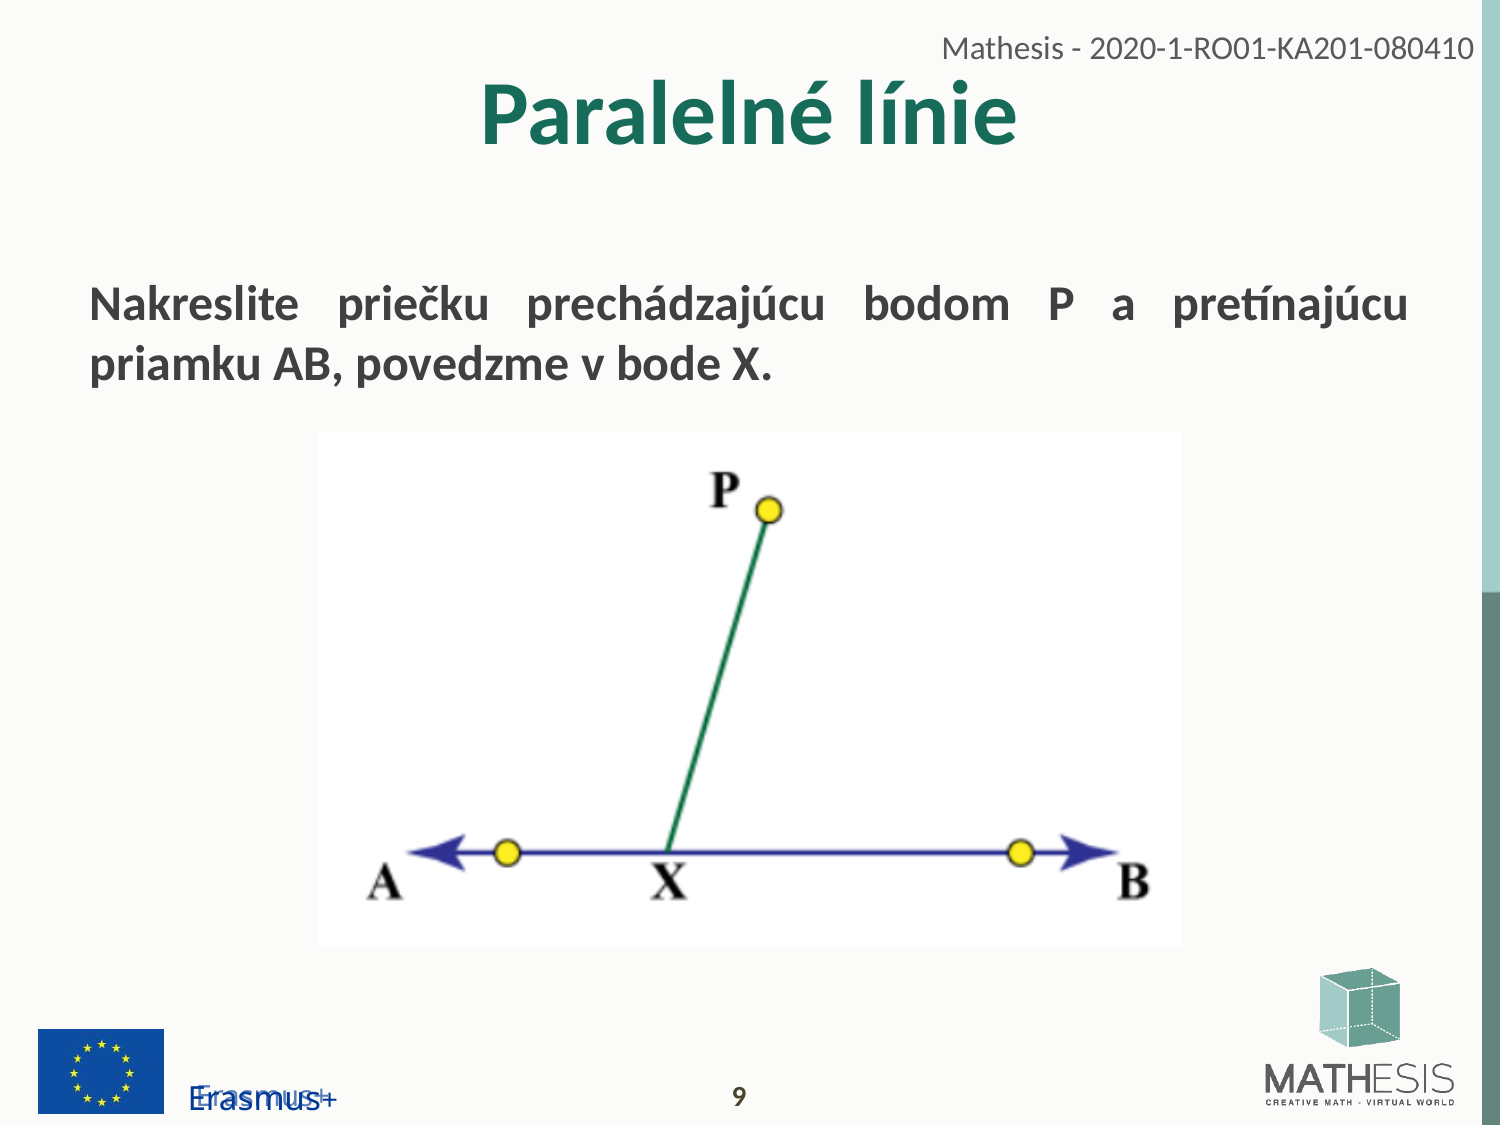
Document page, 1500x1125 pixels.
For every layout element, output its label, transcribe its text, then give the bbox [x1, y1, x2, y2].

list Nakreslite priečku prechádzajúcu bodom P a pretínajúcu priamku AB, povedzme v bode X. [75, 262, 1425, 1005]
picture [38, 1029, 164, 1114]
picture [318, 432, 1182, 948]
title Paralelné línie [75, 45, 1425, 233]
